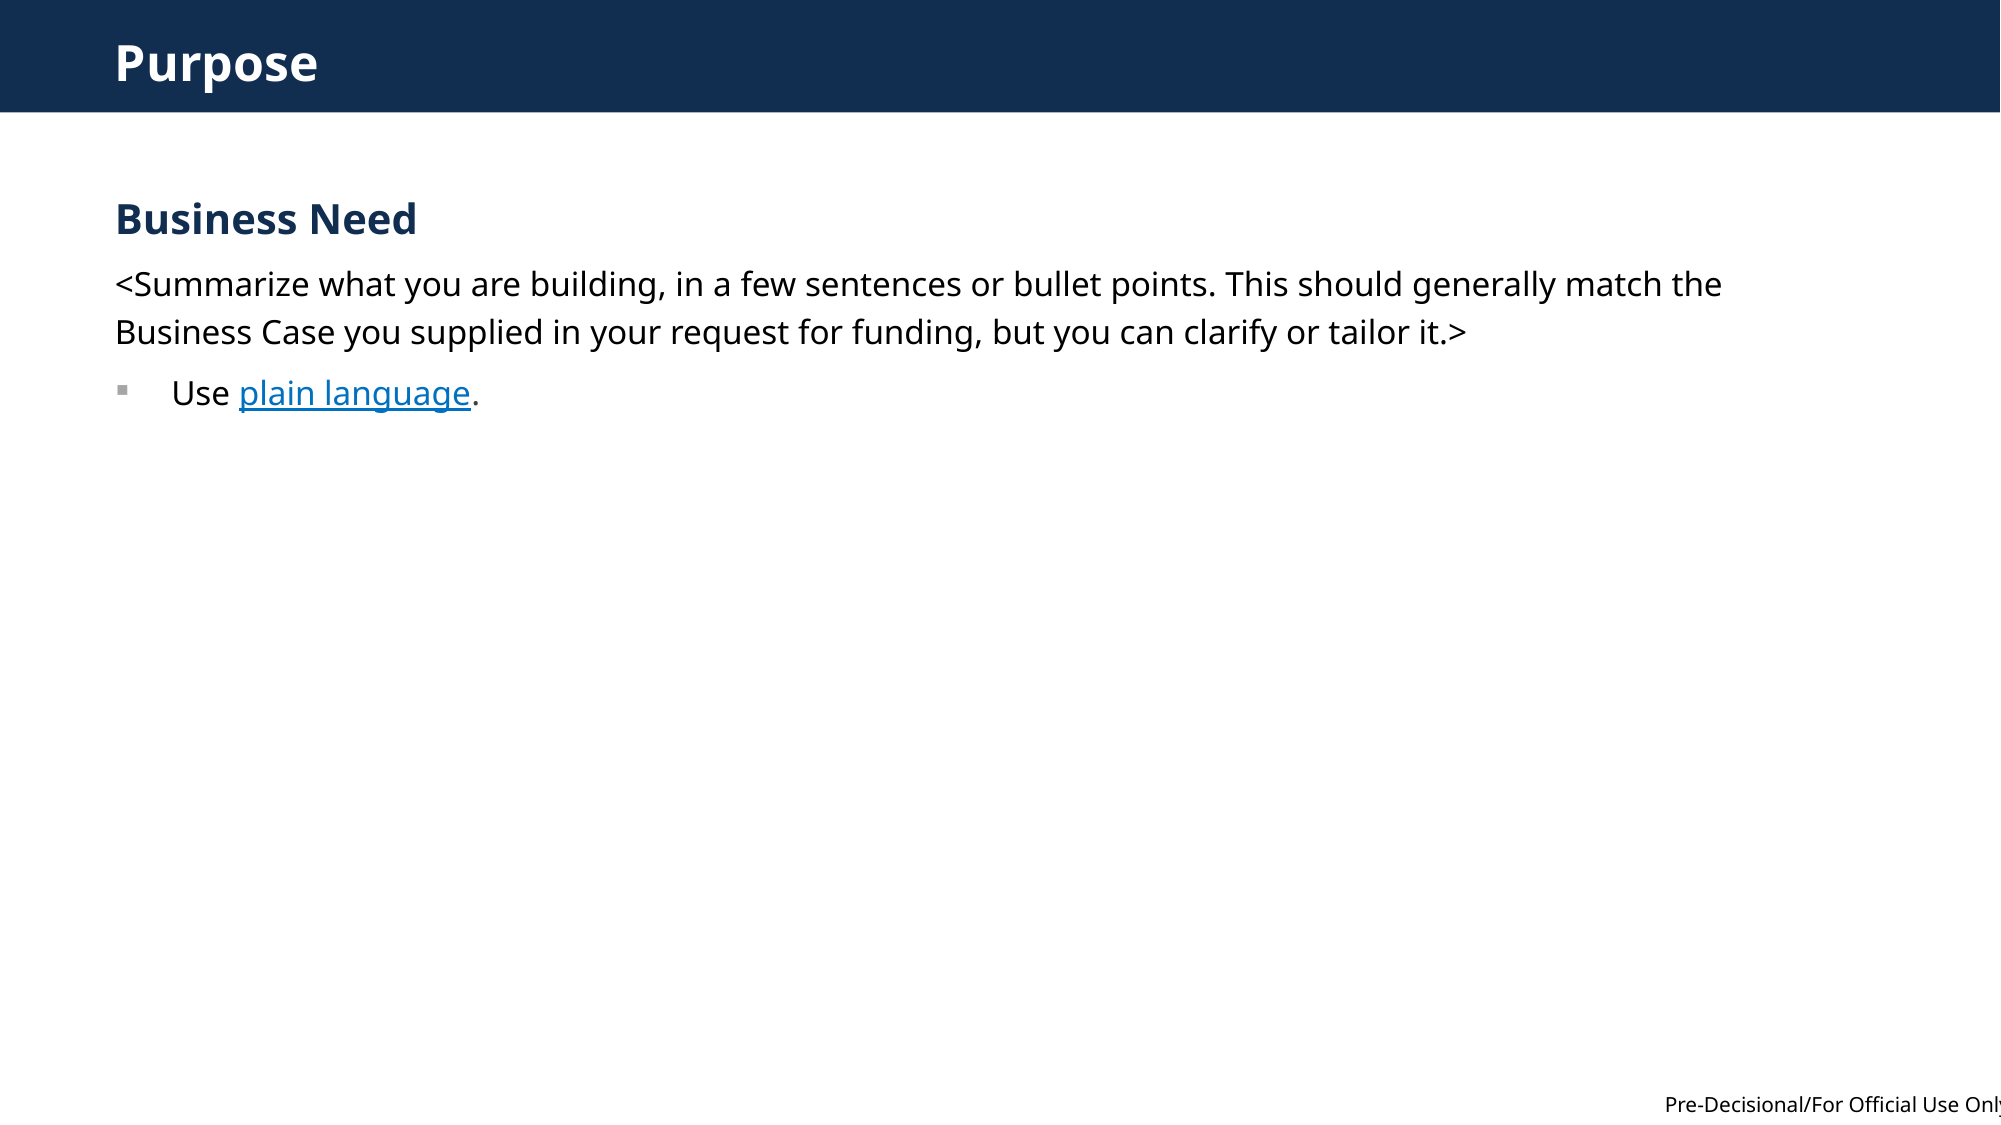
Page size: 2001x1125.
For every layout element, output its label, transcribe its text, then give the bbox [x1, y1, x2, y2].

list Business Need <Summarize what you are building, in a few sentences or bullet points. This should generally match the Business Case you supplied in your request for funding, but you can clarify or tailor it.> Use plain language. [99, 174, 1788, 875]
title Purpose [99, 29, 998, 93]
